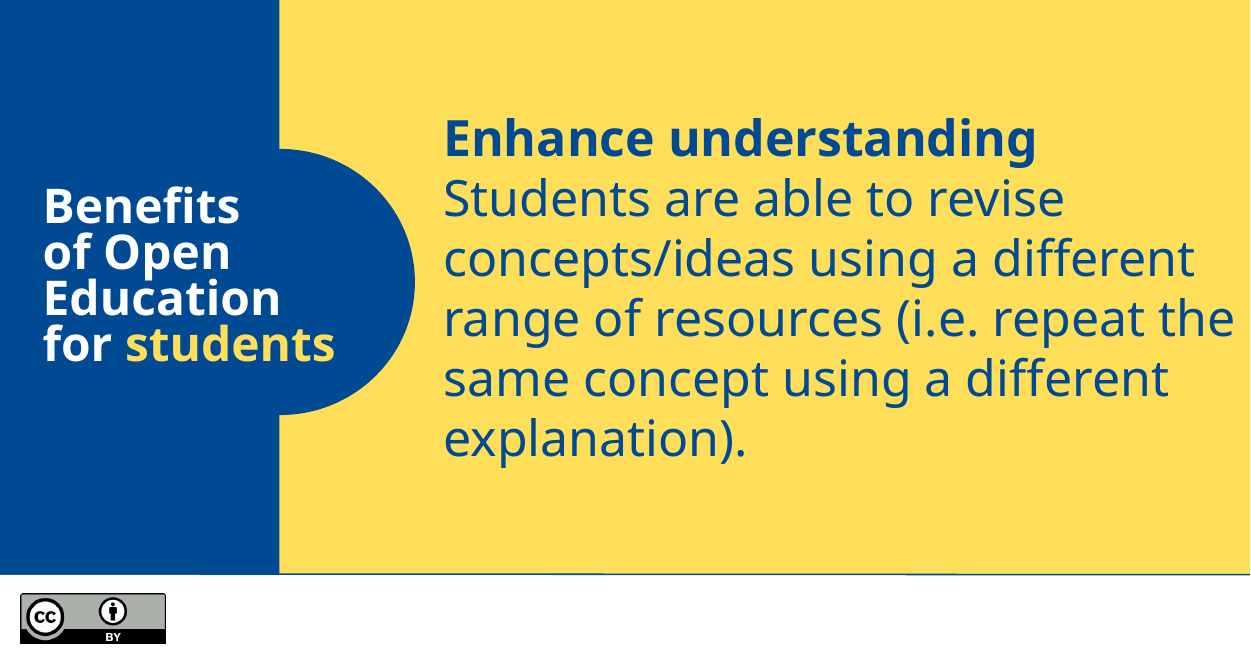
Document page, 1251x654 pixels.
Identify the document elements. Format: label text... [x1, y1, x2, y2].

text_box [196, 386, 365, 416]
text_box [206, 148, 355, 171]
text_box Enhance understanding Students are able to revise concepts/ideas using a different range of resources (i.e. repeat the same concept using a different explanation). [428, 91, 1250, 482]
text_box Benefits of Open Education for students [27, 171, 368, 386]
picture [20, 592, 166, 645]
text_box [0, 582, 1250, 654]
text_box [0, 0, 280, 573]
text_box [368, 181, 415, 383]
